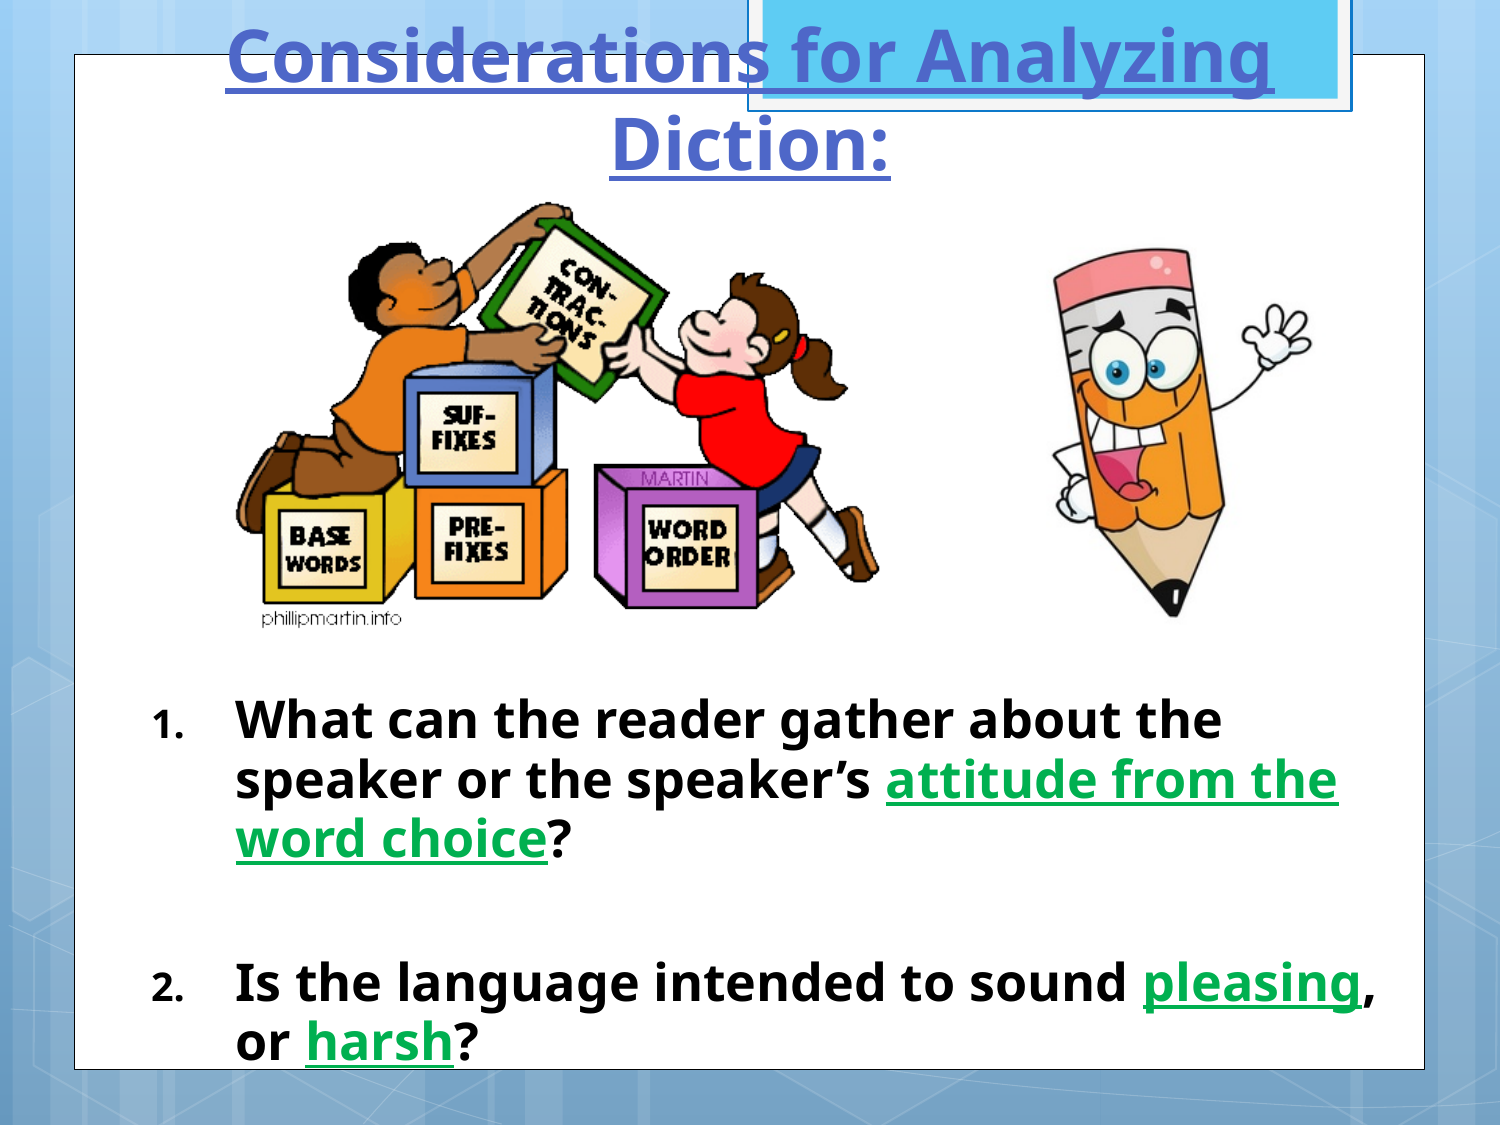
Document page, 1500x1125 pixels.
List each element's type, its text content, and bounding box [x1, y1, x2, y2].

list What can the reader gather about the speaker or the speaker’s attitude from the word choice? Is the language intended to sound pleasing, or harsh? [87, 224, 1413, 1050]
title Considerations for Analyzing Diction: [87, 99, 1413, 193]
picture [199, 199, 898, 630]
picture [1024, 226, 1330, 630]
